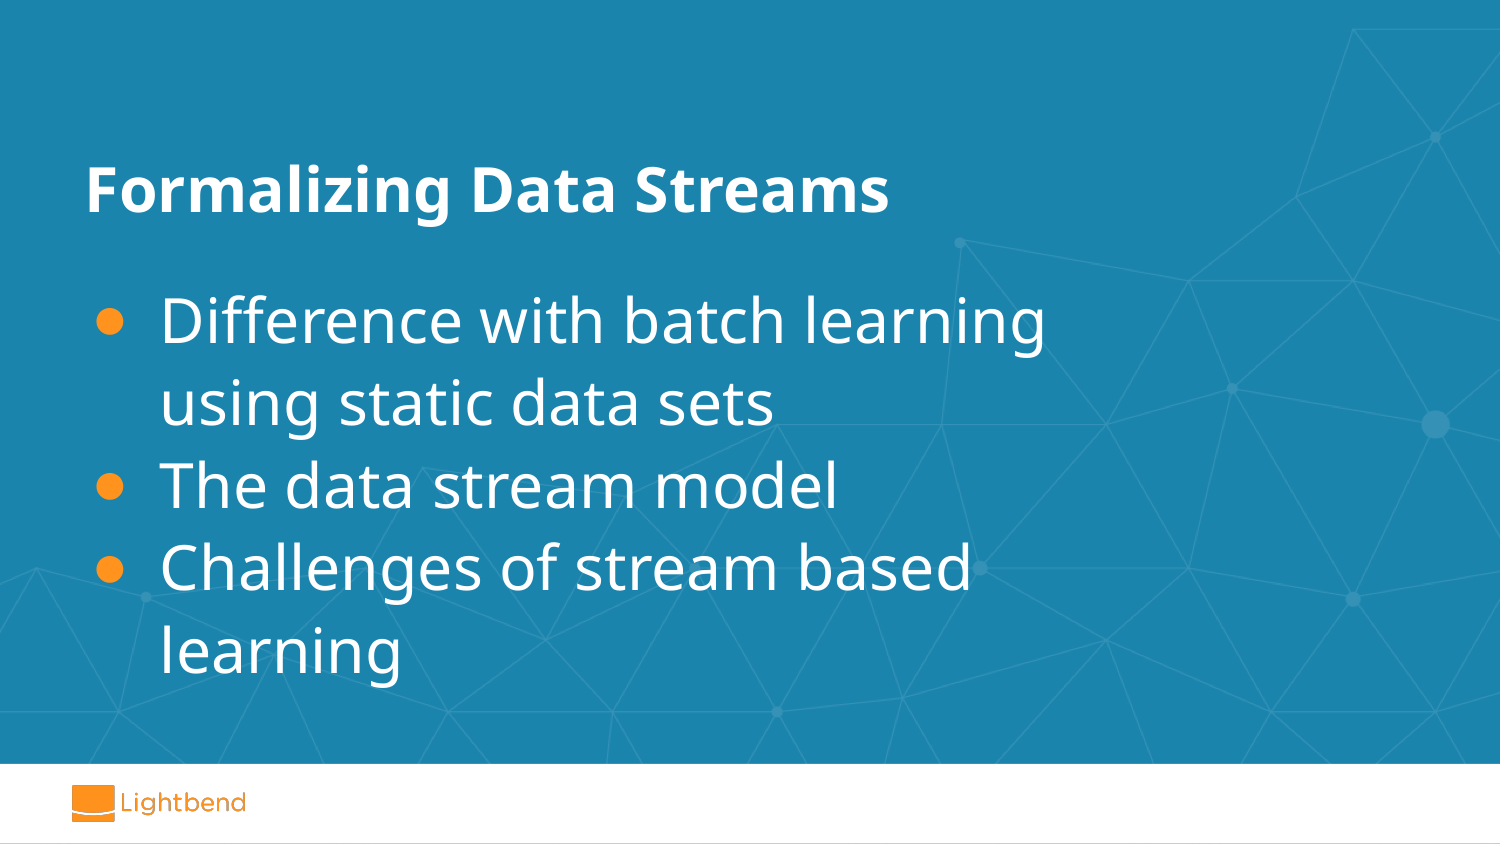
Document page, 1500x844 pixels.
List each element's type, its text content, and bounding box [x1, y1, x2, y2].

picture [72, 785, 245, 822]
title Formalizing Data Streams [84, 158, 1210, 273]
subtitle Difference with batch learning using static data sets The data stream model Challenges of stream based learning [84, 273, 1210, 646]
